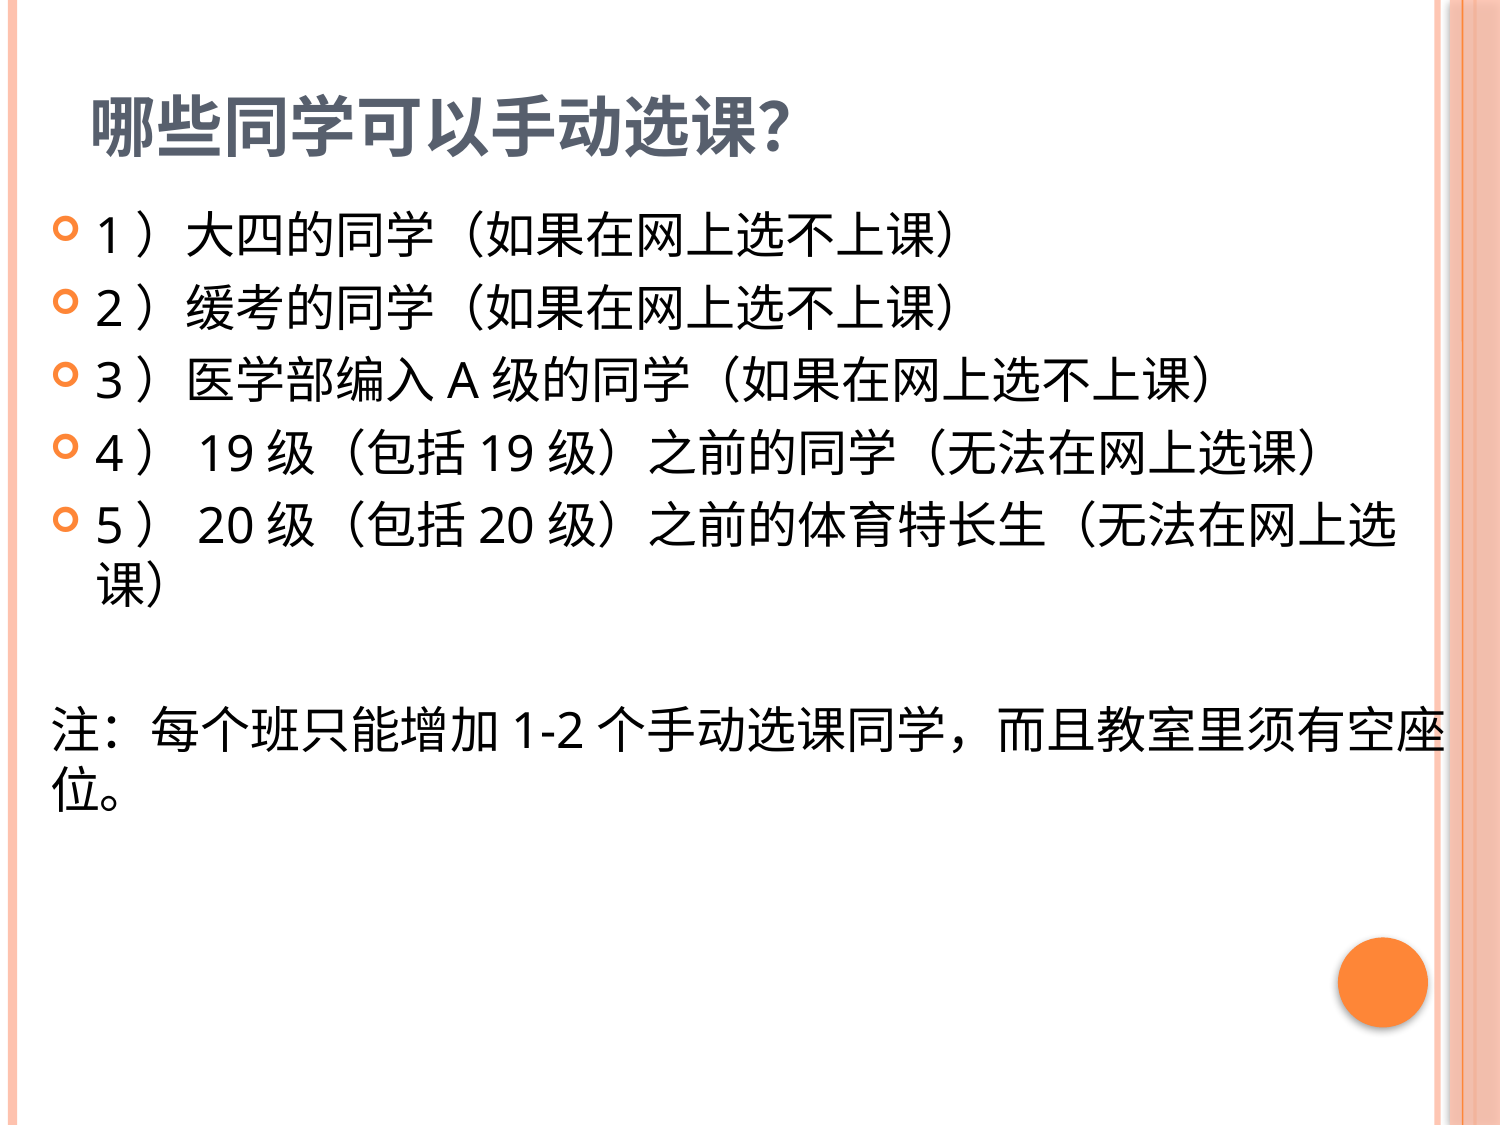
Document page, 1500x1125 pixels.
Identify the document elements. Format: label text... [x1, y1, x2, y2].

title 哪些同学可以手动选课？ [75, 45, 1300, 173]
list 1）大四的同学（如果在网上选不上课） 2）缓考的同学（如果在网上选不上课） 3）医学部编入A级的同学（如果在网上选不上课） 4）19级（包括19级）之前的同学（无法在网上选课） 5）20级（包括20级）之前的体育特长生（无法在网上选课） 注：每个班只能增加1-2个手动选课同学，而且教室里须有空座位。 [35, 196, 1465, 1020]
